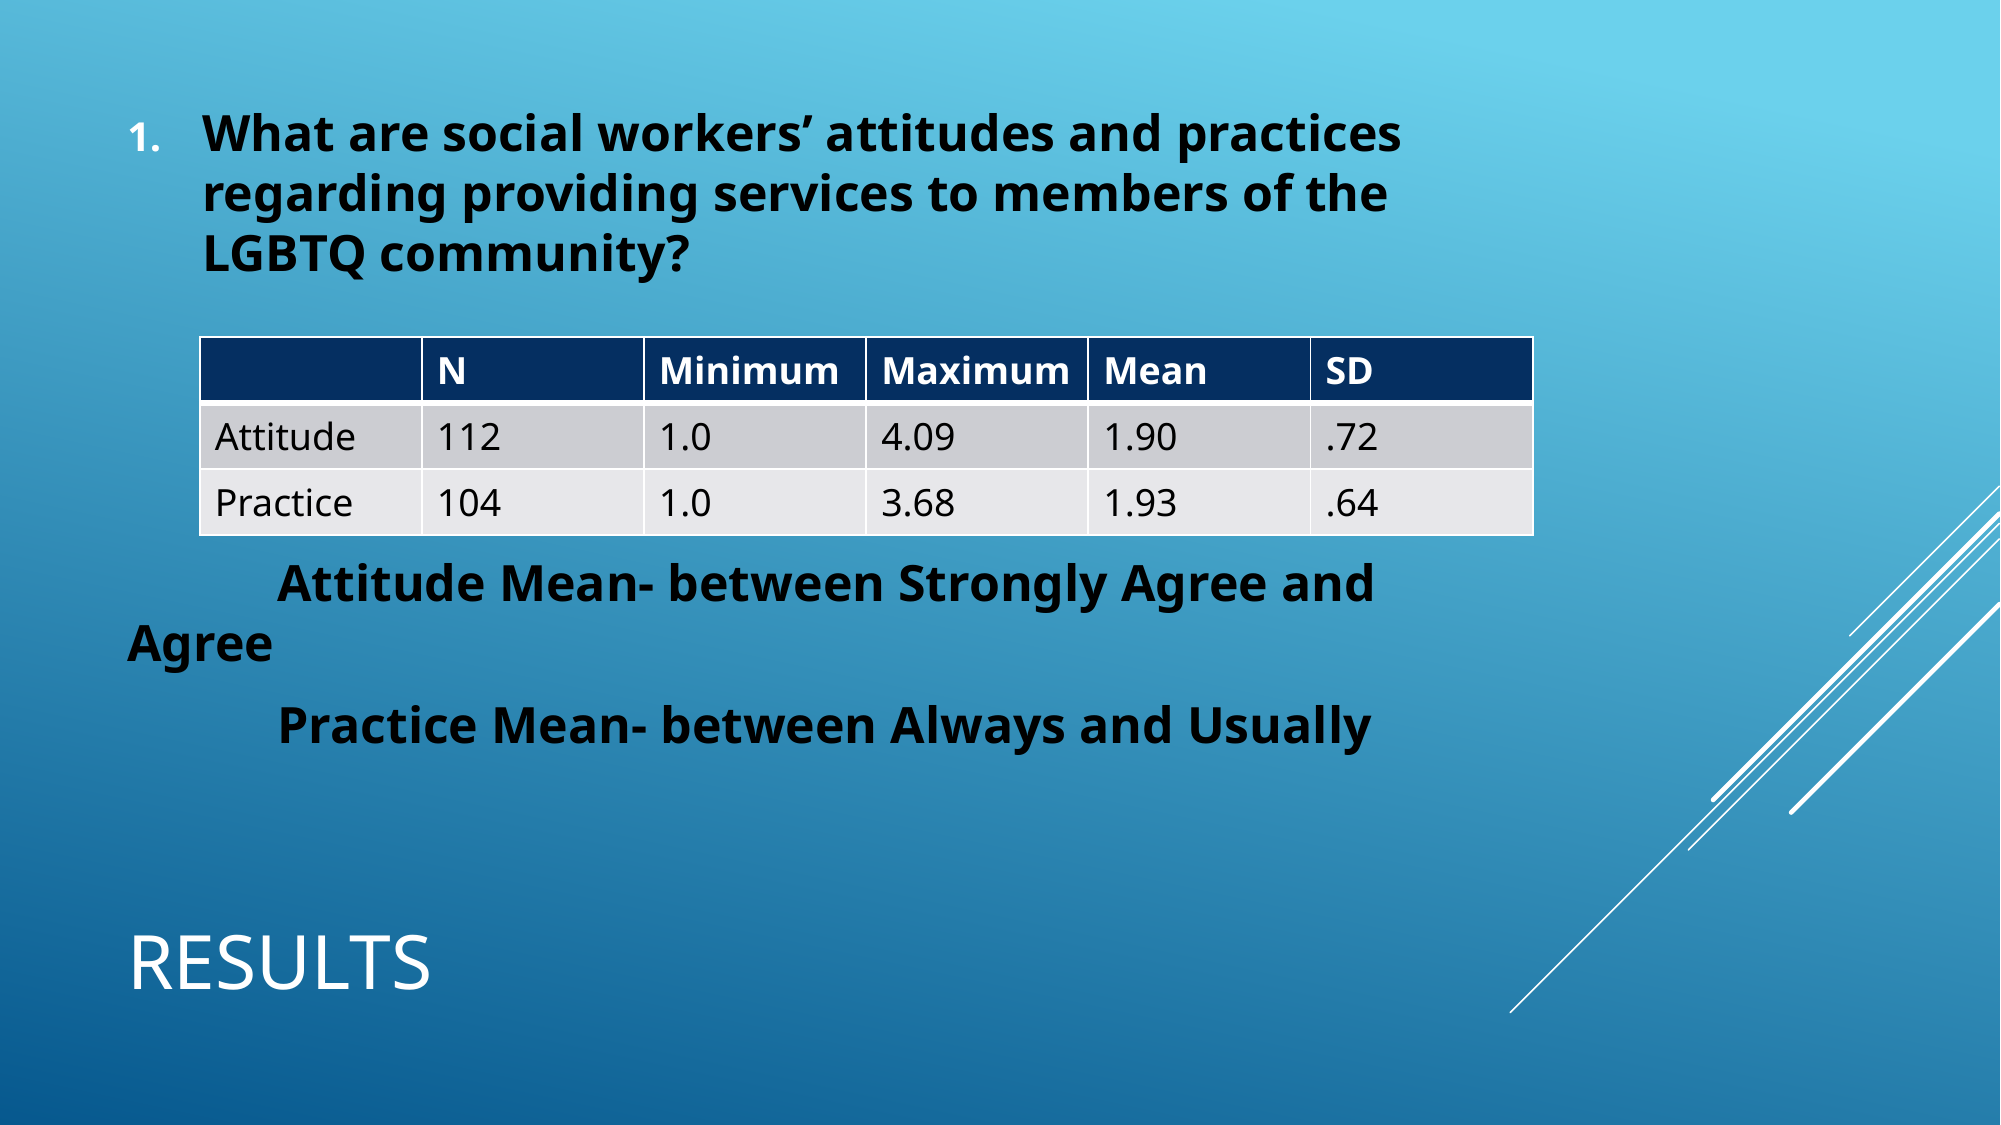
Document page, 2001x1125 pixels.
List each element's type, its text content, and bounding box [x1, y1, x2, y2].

table_cell 3.68 [867, 470, 1087, 534]
list What are social workers’ attitudes and practices regarding providing services to members of the LGBTQ community? Attitude Mean- between Strongly Agree and Agree Practice Mean- between Always and Usually [112, 90, 1513, 836]
table_cell .64 [1311, 470, 1532, 534]
table_header Minimum [645, 338, 865, 400]
table_cell .72 [1311, 406, 1532, 468]
table_cell 1.93 [1089, 470, 1310, 534]
table_header Mean [1089, 338, 1310, 400]
table_cell 1.90 [1089, 406, 1310, 468]
table_cell 4.09 [867, 406, 1087, 468]
table_cell Attitude [201, 406, 421, 468]
table_cell 1.0 [645, 406, 865, 468]
table_header SD [1311, 338, 1532, 400]
table_cell Practice [201, 470, 421, 534]
title Results [112, 836, 1513, 1083]
table_cell 104 [423, 470, 643, 534]
table_cell 112 [423, 406, 643, 468]
table_header [201, 338, 421, 400]
table_cell 1.0 [645, 470, 865, 534]
table_header N [423, 338, 643, 400]
table_header Maximum [867, 338, 1087, 400]
